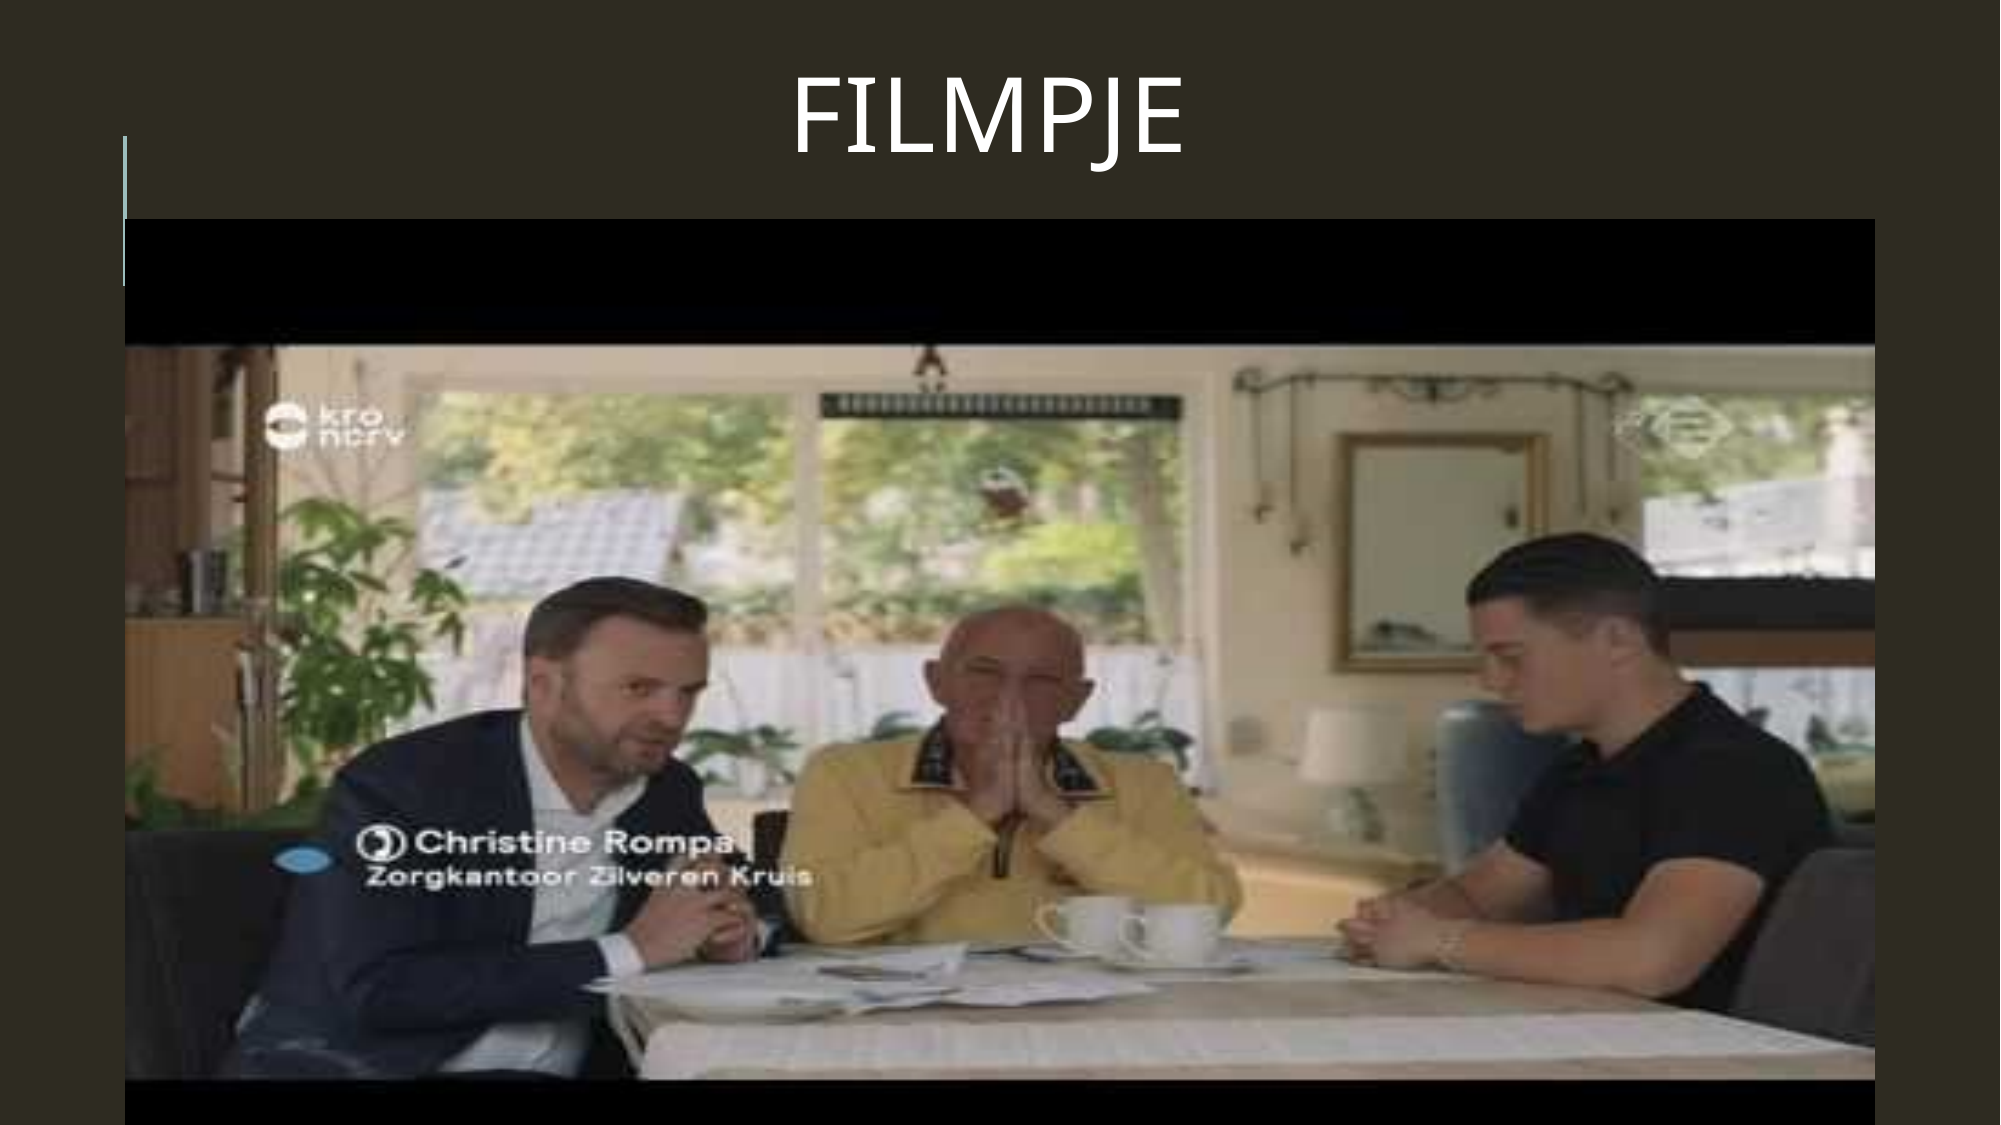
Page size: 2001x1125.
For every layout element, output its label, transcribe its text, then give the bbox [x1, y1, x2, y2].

title Filmpje [773, 0, 2000, 246]
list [124, 218, 1876, 1125]
